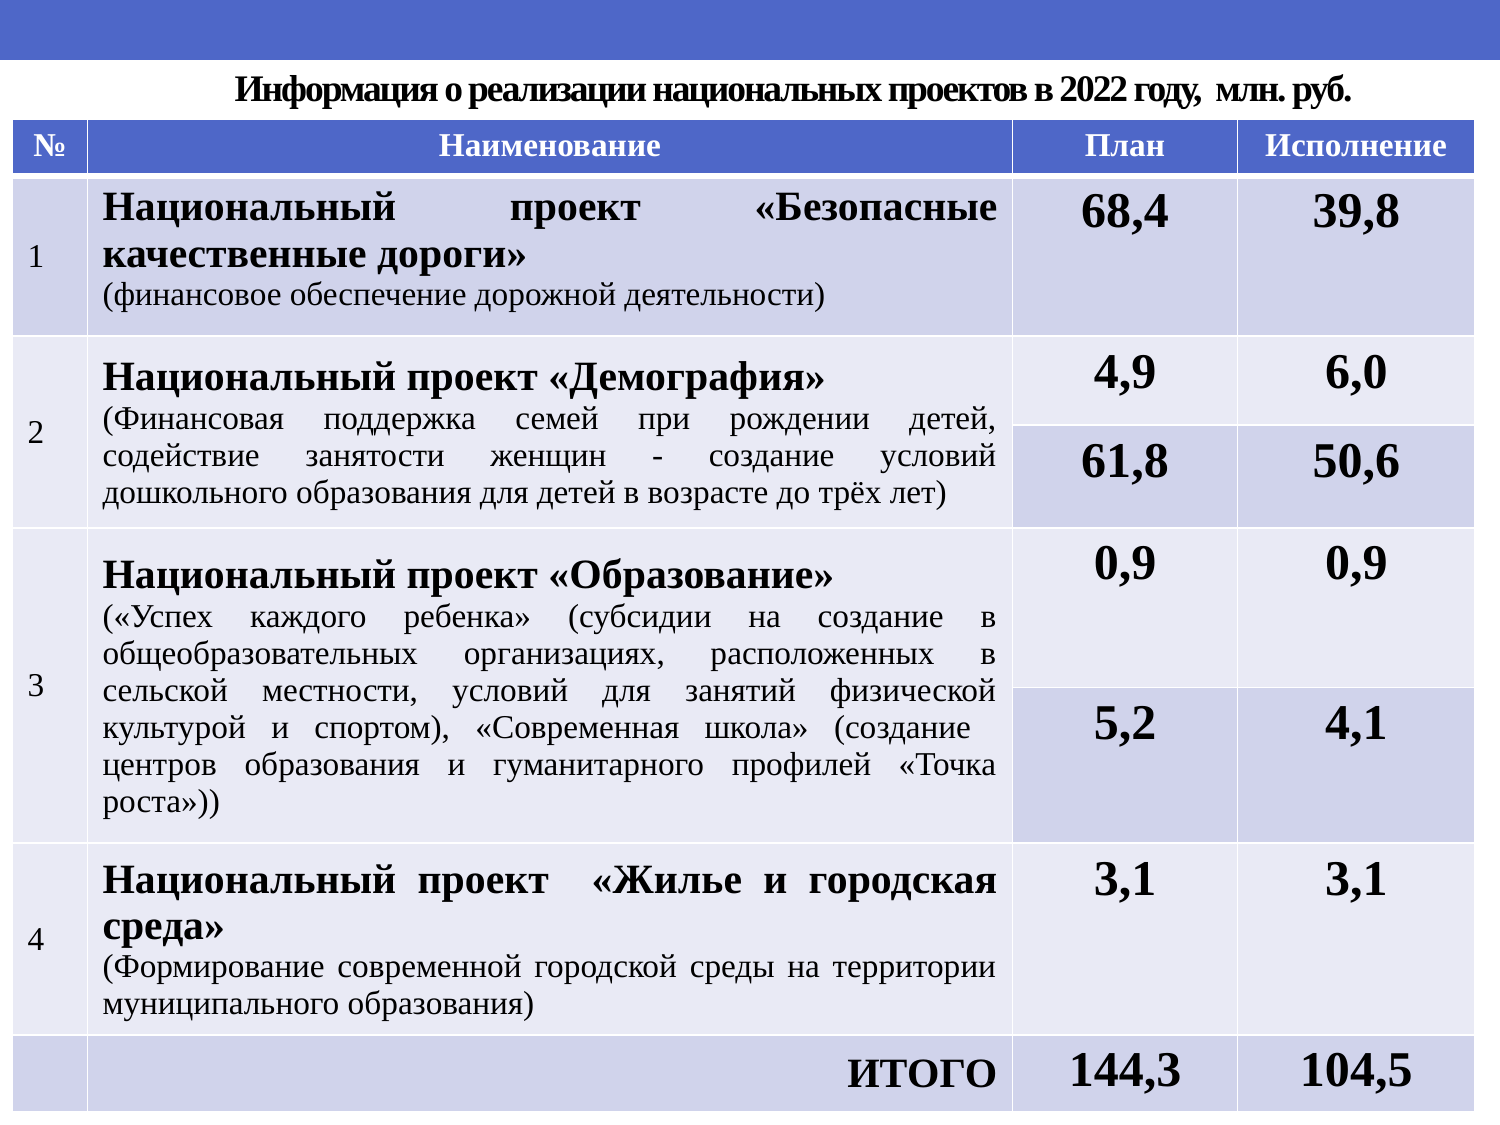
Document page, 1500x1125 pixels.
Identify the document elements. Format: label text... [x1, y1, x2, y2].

table_cell 2 [13, 337, 87, 527]
title Информация о реализации национальных проектов в 2022 году, млн. руб. [162, 37, 1425, 118]
table_cell 0,9 [1238, 529, 1474, 687]
table_cell 4,1 [1238, 688, 1474, 842]
table_cell 3 [13, 529, 87, 842]
table_cell 6,0 [1238, 337, 1474, 424]
table_cell Национальный проект «Безопасные качественные дороги» (финансовое обеспечение дорожной деятельности) [88, 179, 1012, 335]
table_cell 4,9 [1013, 337, 1237, 424]
table_header № [13, 120, 87, 173]
table_cell 3,1 [1013, 844, 1237, 1034]
table_cell 5,2 [1013, 688, 1237, 842]
table_cell 68,4 [1013, 179, 1237, 335]
table_header Наименование [88, 120, 1012, 173]
table_header План [1013, 120, 1237, 173]
table_cell 4 [13, 844, 87, 1034]
table_cell Национальный проект «Образование» («Успех каждого ребенка» (субсидии на создание в общеобразовательных организациях, расположенных в сельской местности, условий для занятий физической культурой и спортом), «Современная школа» (создание центров образования и гуманитарного профилей «Точка роста»)) [88, 529, 1012, 842]
table_cell 3,1 [1238, 844, 1474, 1034]
table_cell 104,5 [1238, 1036, 1474, 1111]
table_header Исполнение [1238, 120, 1474, 173]
table_cell Национальный проект «Демография» (Финансовая поддержка семей при рождении детей, содействие занятости женщин - создание условий дошкольного образования для детей в возрасте до трёх лет) [88, 337, 1012, 527]
table_cell ИТОГО [88, 1036, 1012, 1111]
table_cell 144,3 [1013, 1036, 1237, 1111]
table_cell 1 [13, 179, 87, 335]
table_cell 39,8 [1238, 179, 1474, 335]
table_cell Национальный проект «Жилье и городская среда» (Формирование современной городской среды на территории муниципального образования) [88, 844, 1012, 1034]
table_cell 61,8 [1013, 426, 1237, 527]
table_cell 0,9 [1013, 529, 1237, 687]
table_cell 50,6 [1238, 426, 1474, 527]
table_cell [13, 1036, 87, 1111]
